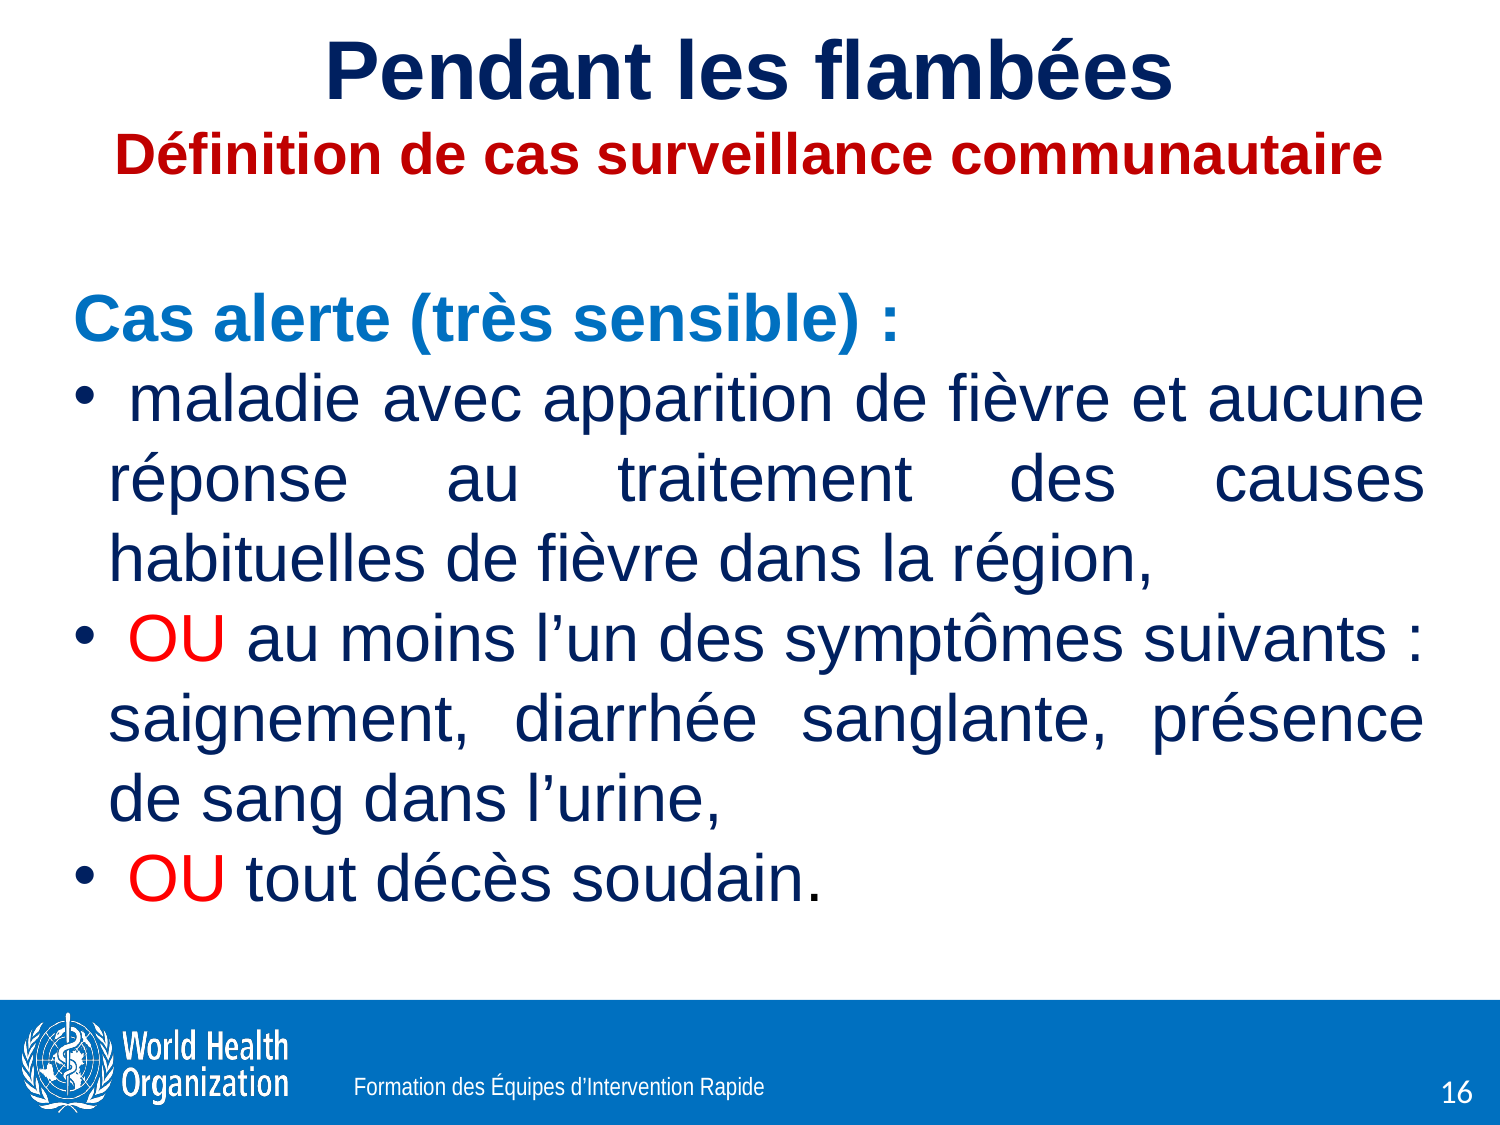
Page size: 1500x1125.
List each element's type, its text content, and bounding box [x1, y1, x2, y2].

picture [21, 1012, 288, 1113]
text_box Cas alerte (très sensible) : maladie avec apparition de fièvre et aucune réponse au traitement des causes habituelles de fièvre dans la région, OU au moins l’un des symptômes suivants : saignement, diarrhée sanglante, présence de sang dans l’urine, OU tout décès soudain. [58, 267, 1442, 922]
text_box Pendant les flambées Définition de cas surveillance communautaire [74, 7, 1425, 195]
